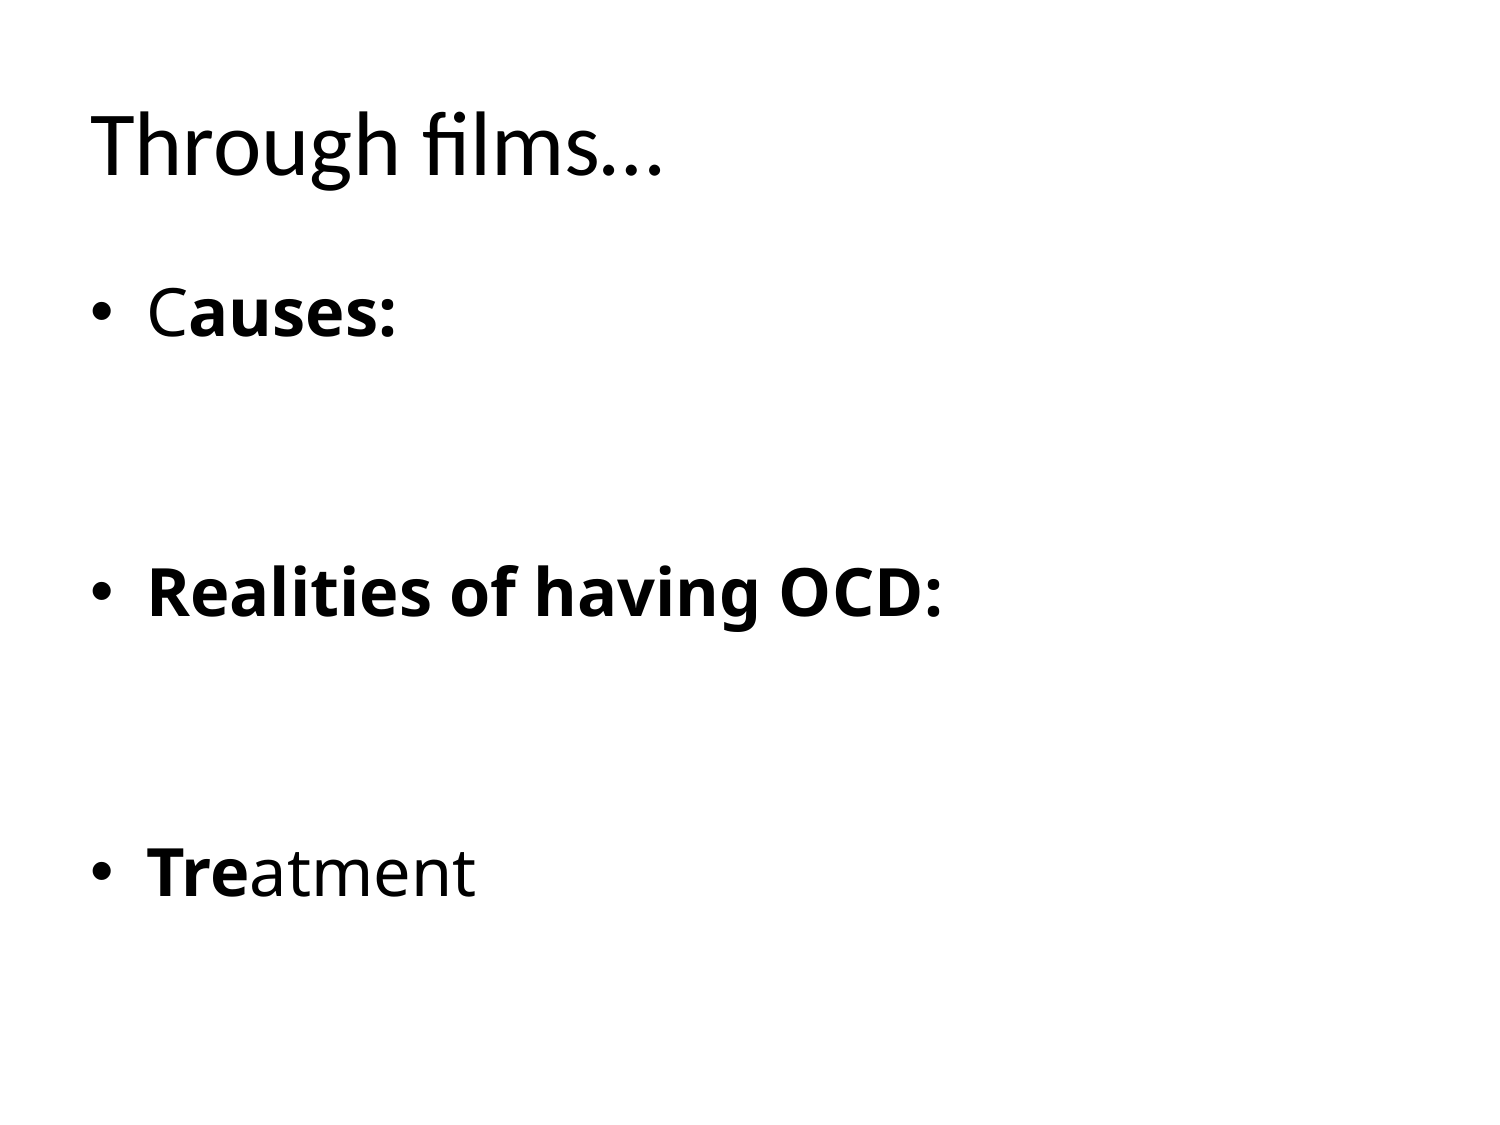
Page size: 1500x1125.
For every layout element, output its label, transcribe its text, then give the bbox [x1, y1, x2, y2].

title Through films… [75, 45, 1425, 233]
list Causes: Realities of having OCD: Treatment [75, 262, 1425, 1005]
